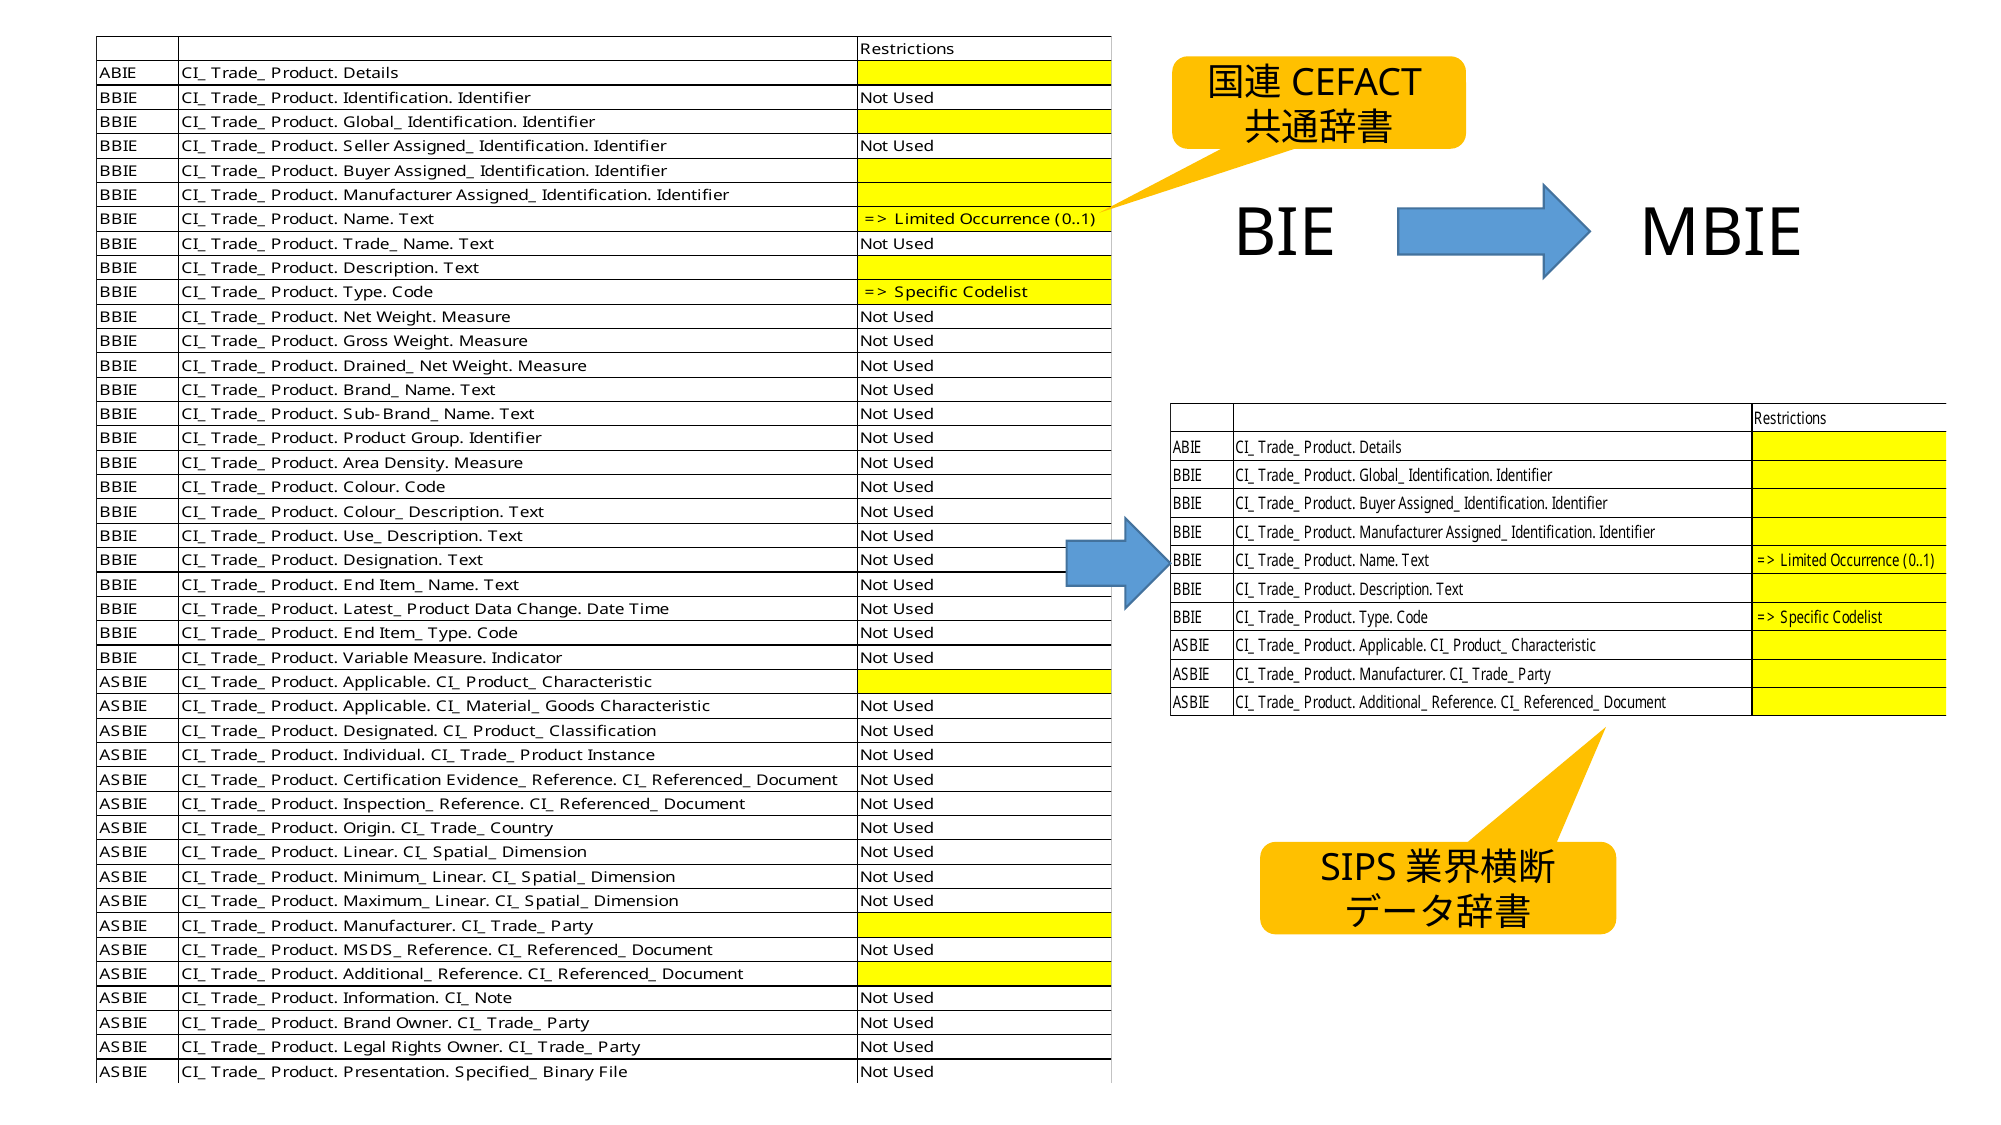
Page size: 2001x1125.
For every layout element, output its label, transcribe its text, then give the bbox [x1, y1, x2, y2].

text_box SIPS業界横断 データ辞書 [1259, 726, 1618, 936]
picture [1170, 402, 1947, 717]
text_box [1112, 515, 1170, 611]
text_box MBIE [1625, 181, 1827, 277]
picture [96, 35, 1112, 1084]
text_box 国連CEFACT共通辞書 [1112, 55, 1468, 210]
text_box BIE [1218, 181, 1420, 277]
text_box [1397, 182, 1592, 281]
